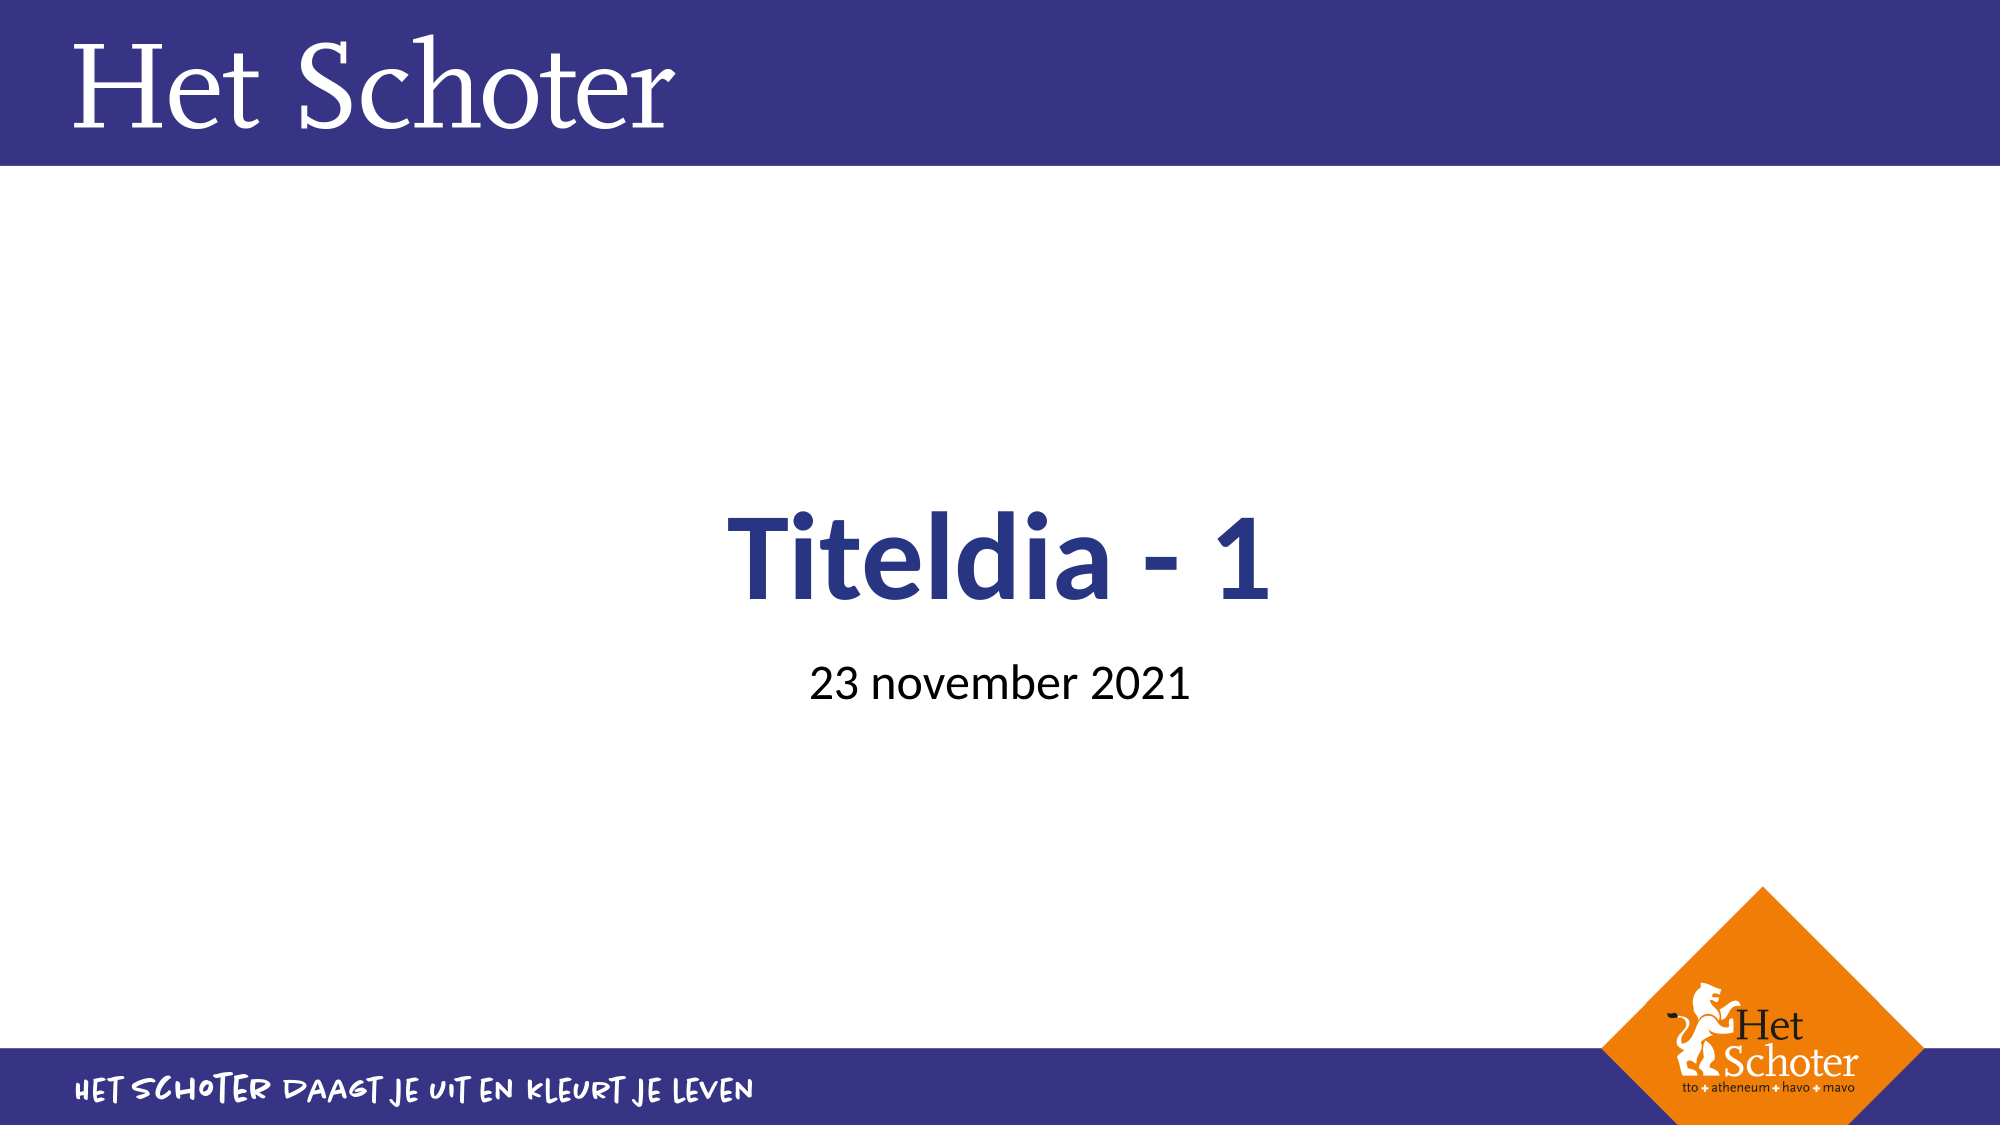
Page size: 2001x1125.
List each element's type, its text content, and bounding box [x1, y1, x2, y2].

picture [0, 882, 2000, 1125]
subtitle 23 november 2021 [249, 649, 1750, 921]
picture [0, 0, 2000, 166]
title Titeldia - 1 [249, 242, 1750, 635]
